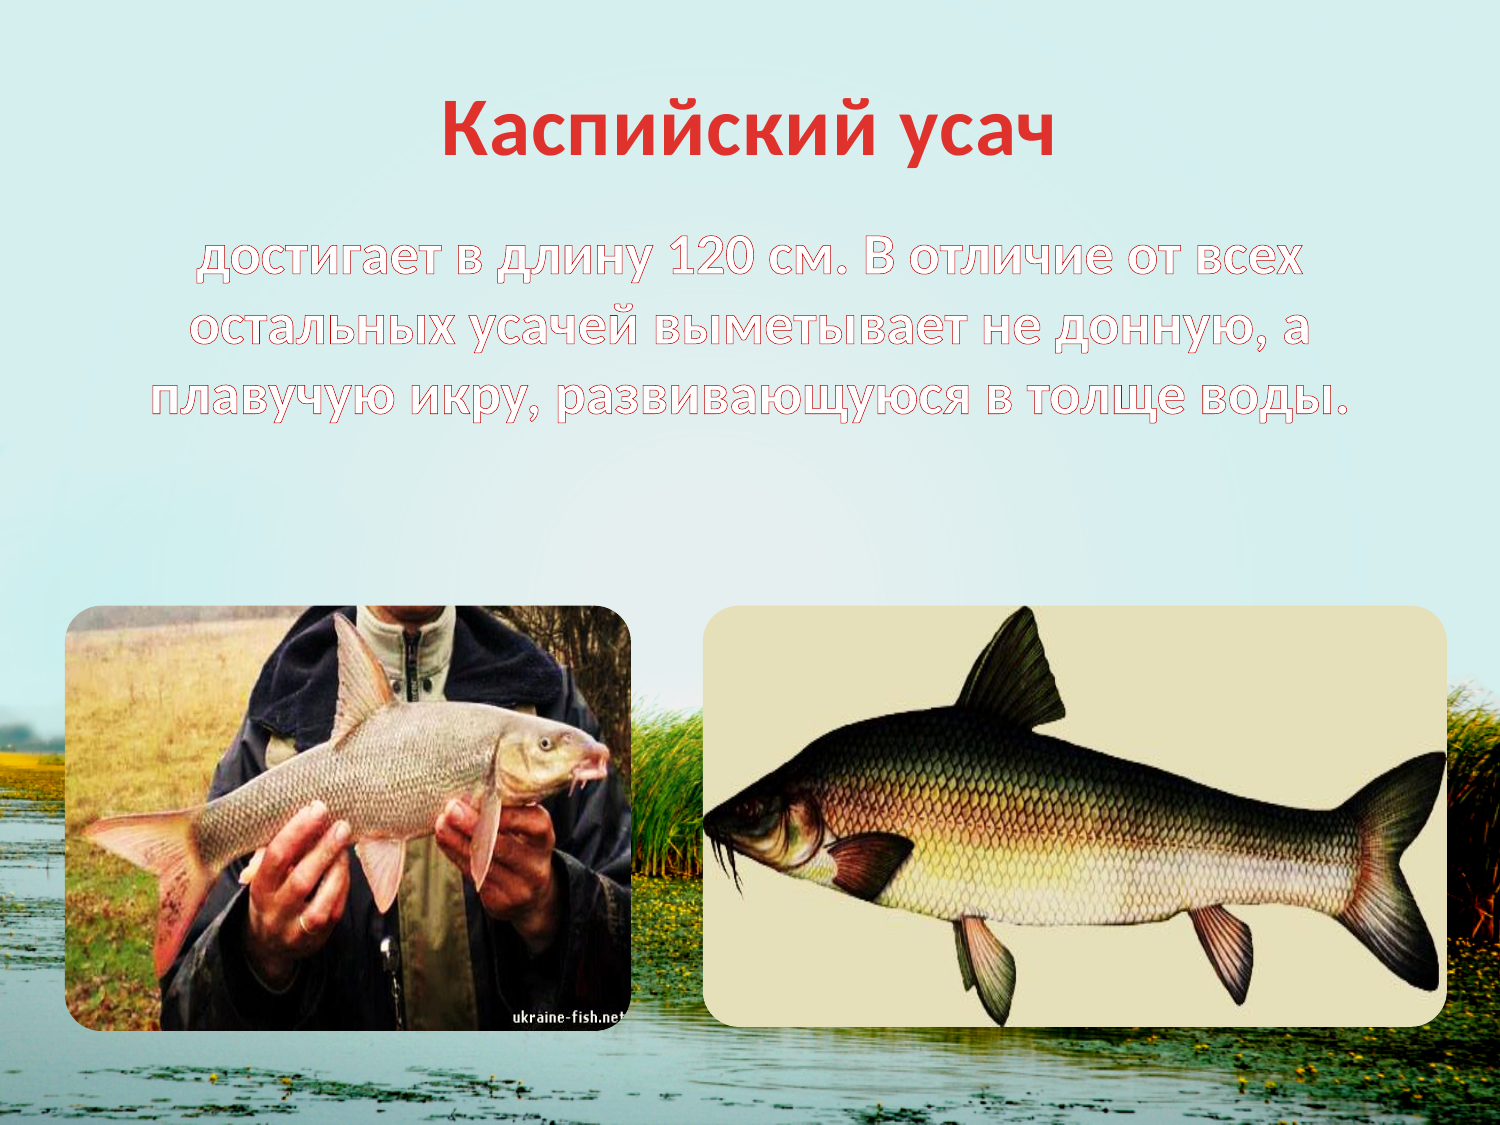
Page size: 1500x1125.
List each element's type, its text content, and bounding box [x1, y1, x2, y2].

picture [0, 0, 1500, 1125]
text_box Каспийский усач [88, 64, 1412, 180]
text_box достигает в длину 120 см. В отличие от всех остальных усачей выметывает не донную, а плавучую икру, развивающуюся в толще воды. [88, 208, 1412, 433]
